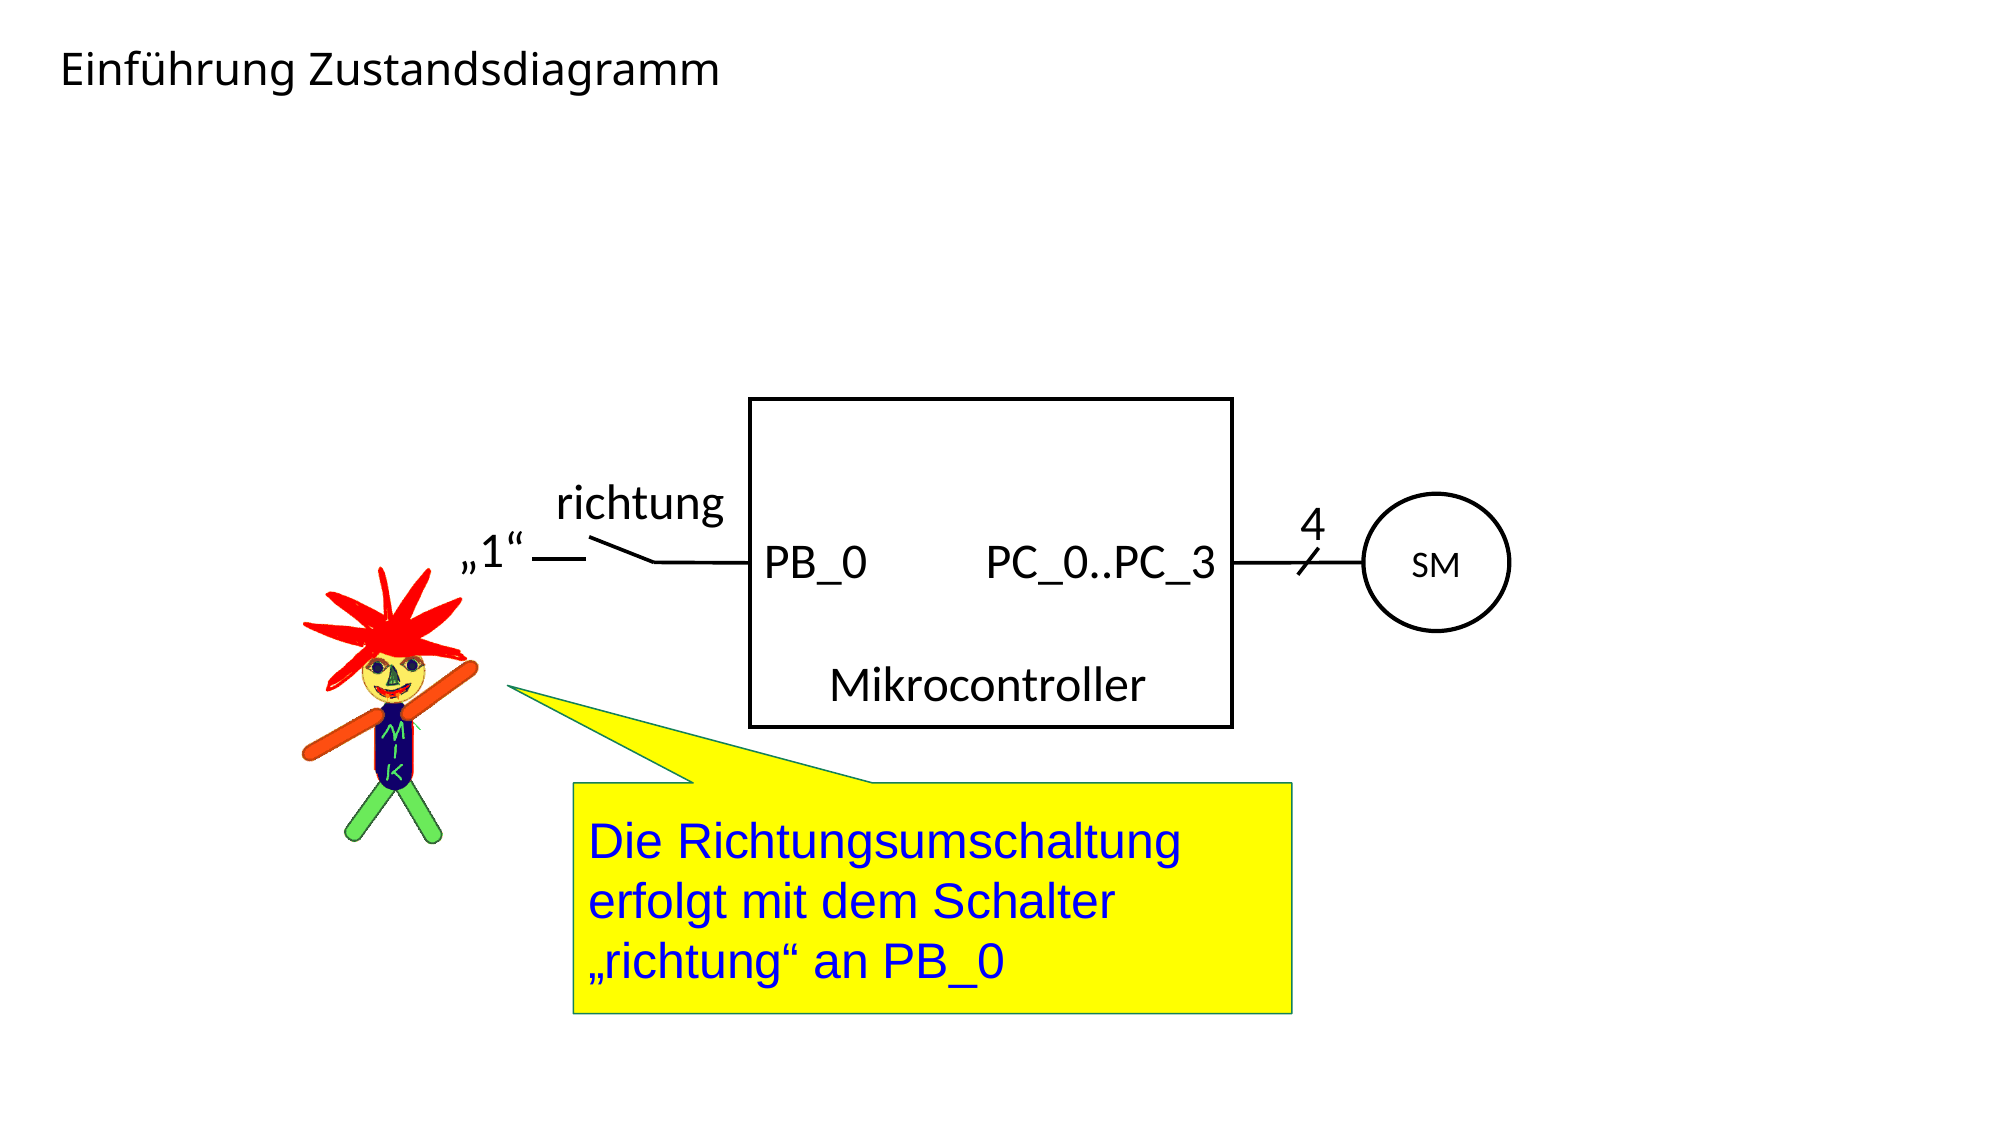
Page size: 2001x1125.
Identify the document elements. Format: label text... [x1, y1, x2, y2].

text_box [443, 398, 1510, 728]
title Einführung Zustandsdiagramm [40, 34, 740, 103]
text_box Die Richtungsumschaltung erfolgt mit dem Schalter „richtung“ an PB_0 [573, 728, 1292, 1014]
picture [283, 559, 490, 851]
